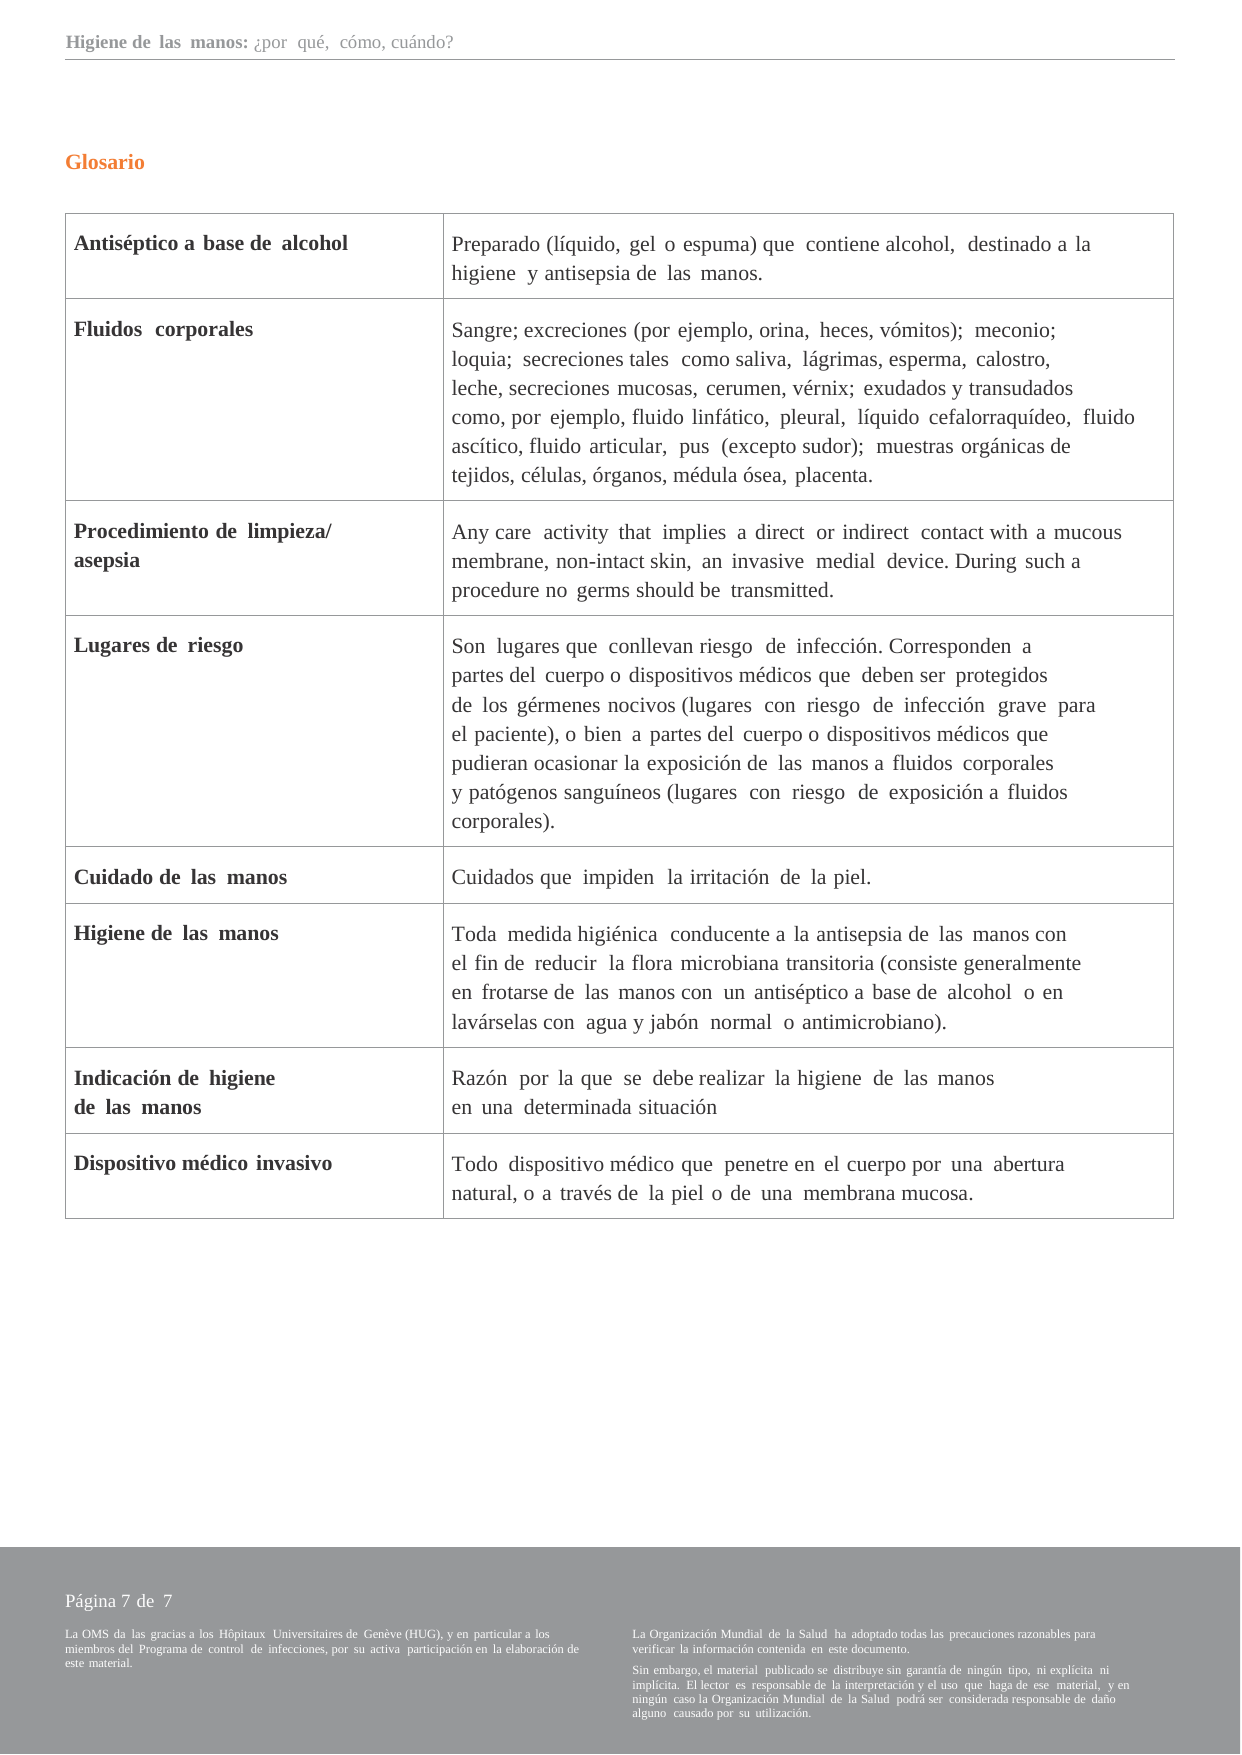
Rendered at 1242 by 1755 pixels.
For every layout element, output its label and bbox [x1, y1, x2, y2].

text_box [62, 148, 158, 175]
text_box [63, 30, 1176, 62]
text_box [64, 213, 1175, 1219]
text_box [0, 1547, 1241, 1754]
